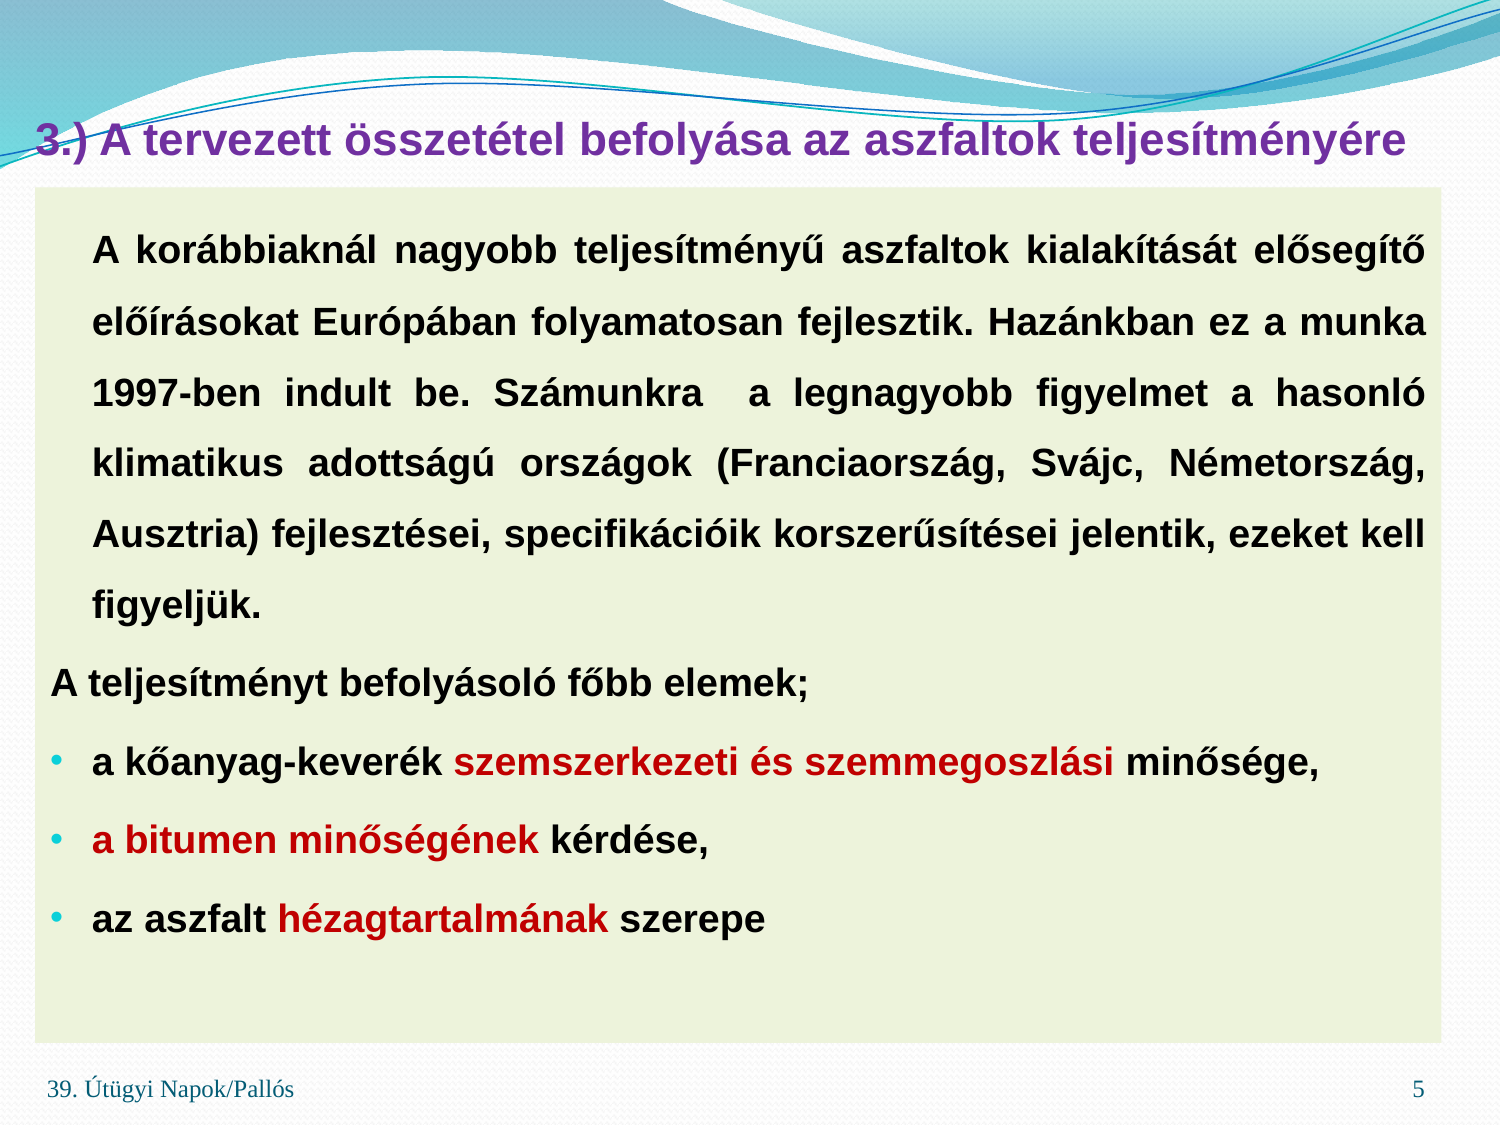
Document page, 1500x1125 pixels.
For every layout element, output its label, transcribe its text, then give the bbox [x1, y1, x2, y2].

footer 39. Útügyi Napok/Pallós [46, 1042, 988, 1103]
slide_number 5 [1299, 1042, 1425, 1103]
title 3.) A tervezett összetétel befolyása az aszfaltok teljesítményére [34, 93, 1430, 165]
list A korábbiaknál nagyobb teljesítményű aszfaltok kialakítását elősegítő előírásokat Európában folyamatosan fejlesztik. Hazánkban ez a munka 1997-ben indult be. Számunkra a legnagyobb figyelmet a hasonló klimatikus adottságú országok (Franciaország, Svájc, Németország, Ausztria) fejlesztései, specifikációik korszerűsítései jelentik, ezeket kell figyeljük. A teljesítményt befolyásoló főbb elemek; a kőanyag-keverék szemszerkezeti és szemmegoszlási minősége, a bitumen minőségének kérdése, az aszfalt hézagtartalmának szerepe [34, 187, 1442, 1044]
